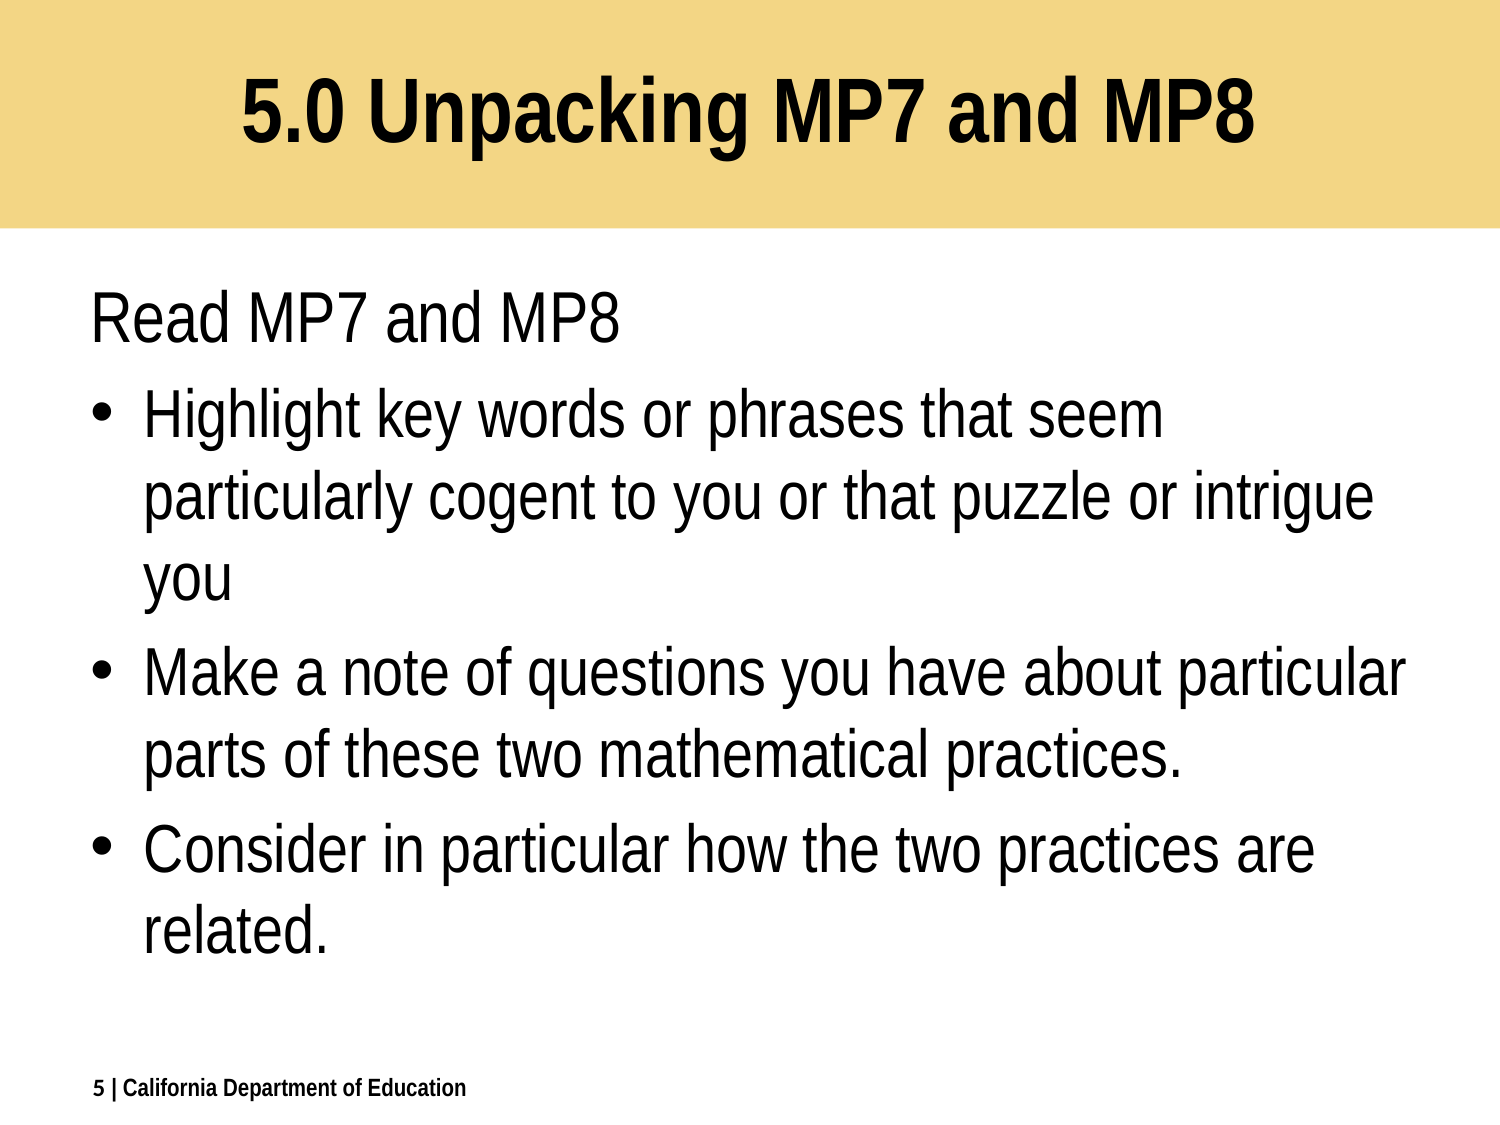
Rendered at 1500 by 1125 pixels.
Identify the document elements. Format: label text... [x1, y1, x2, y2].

title 5.0 Unpacking MP7 and MP8 [75, 11, 1425, 200]
footer | California Department of Education [121, 1064, 699, 1124]
slide_number 5 [55, 1064, 121, 1124]
list Read MP7 and MP8 Highlight key words or phrases that seem particularly cogent to you or that puzzle or intrigue you Make a note of questions you have about particular parts of these two mathematical practices. Consider in particular how the two practices are related. [75, 262, 1425, 1054]
